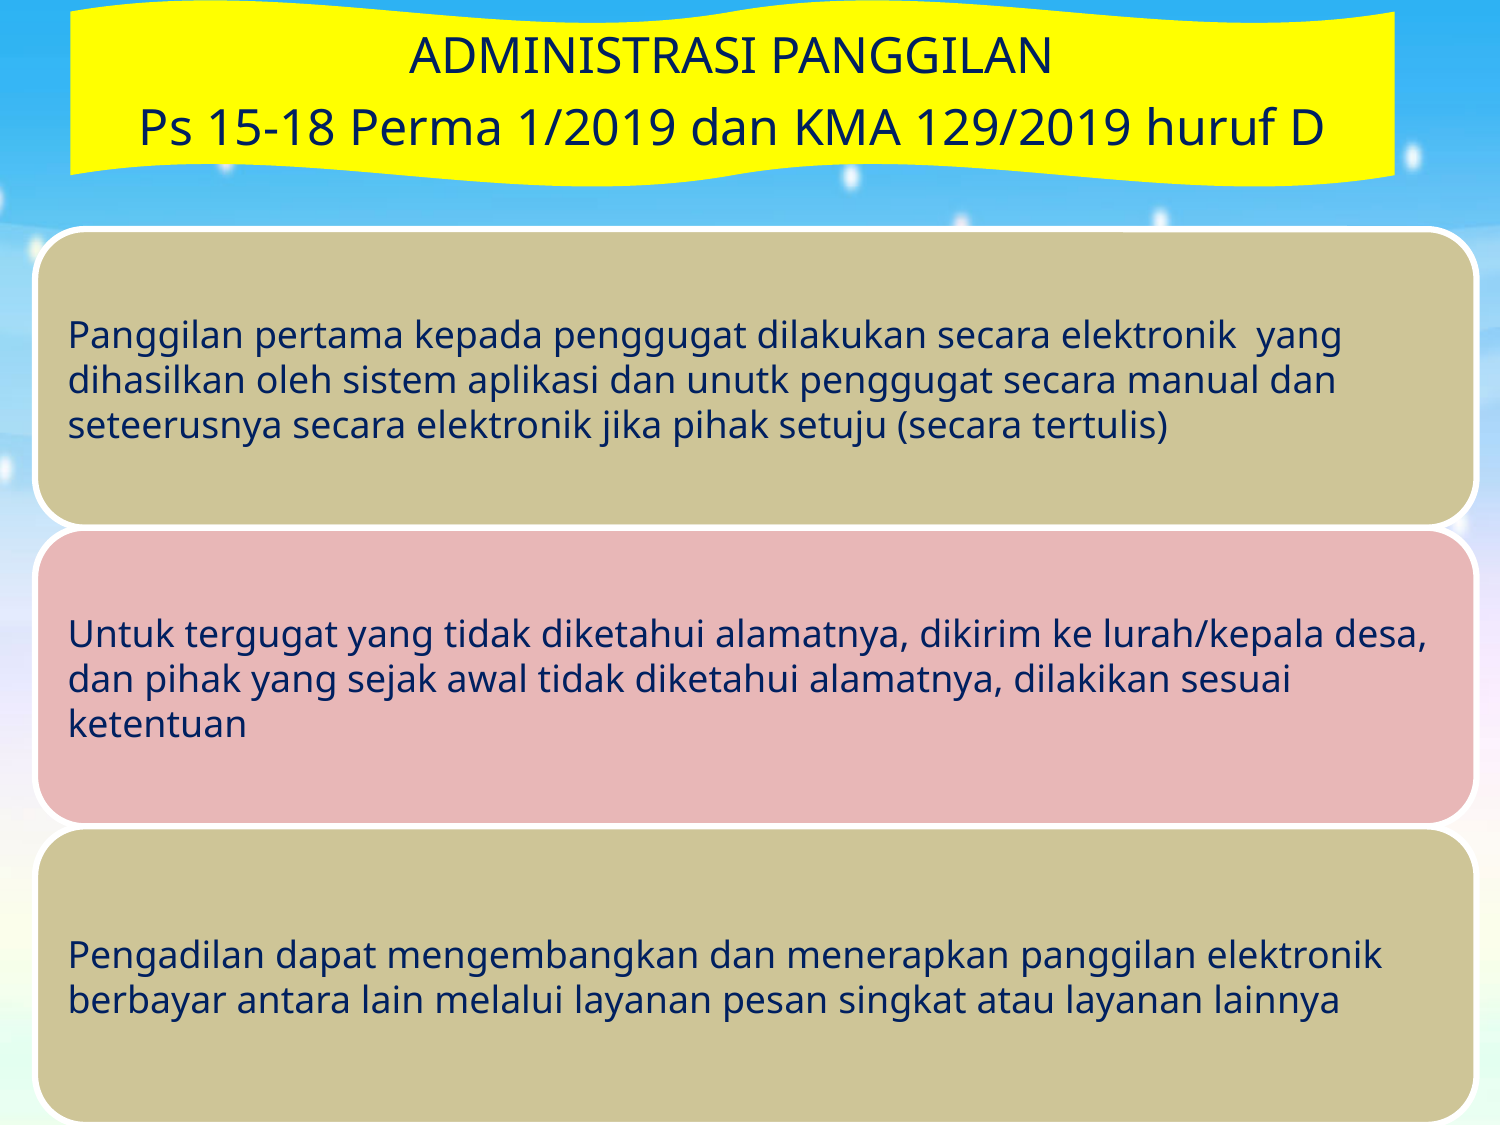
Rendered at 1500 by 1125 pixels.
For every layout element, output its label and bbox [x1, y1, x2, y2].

text_box [34, 228, 1477, 1125]
picture [0, 0, 1500, 1125]
